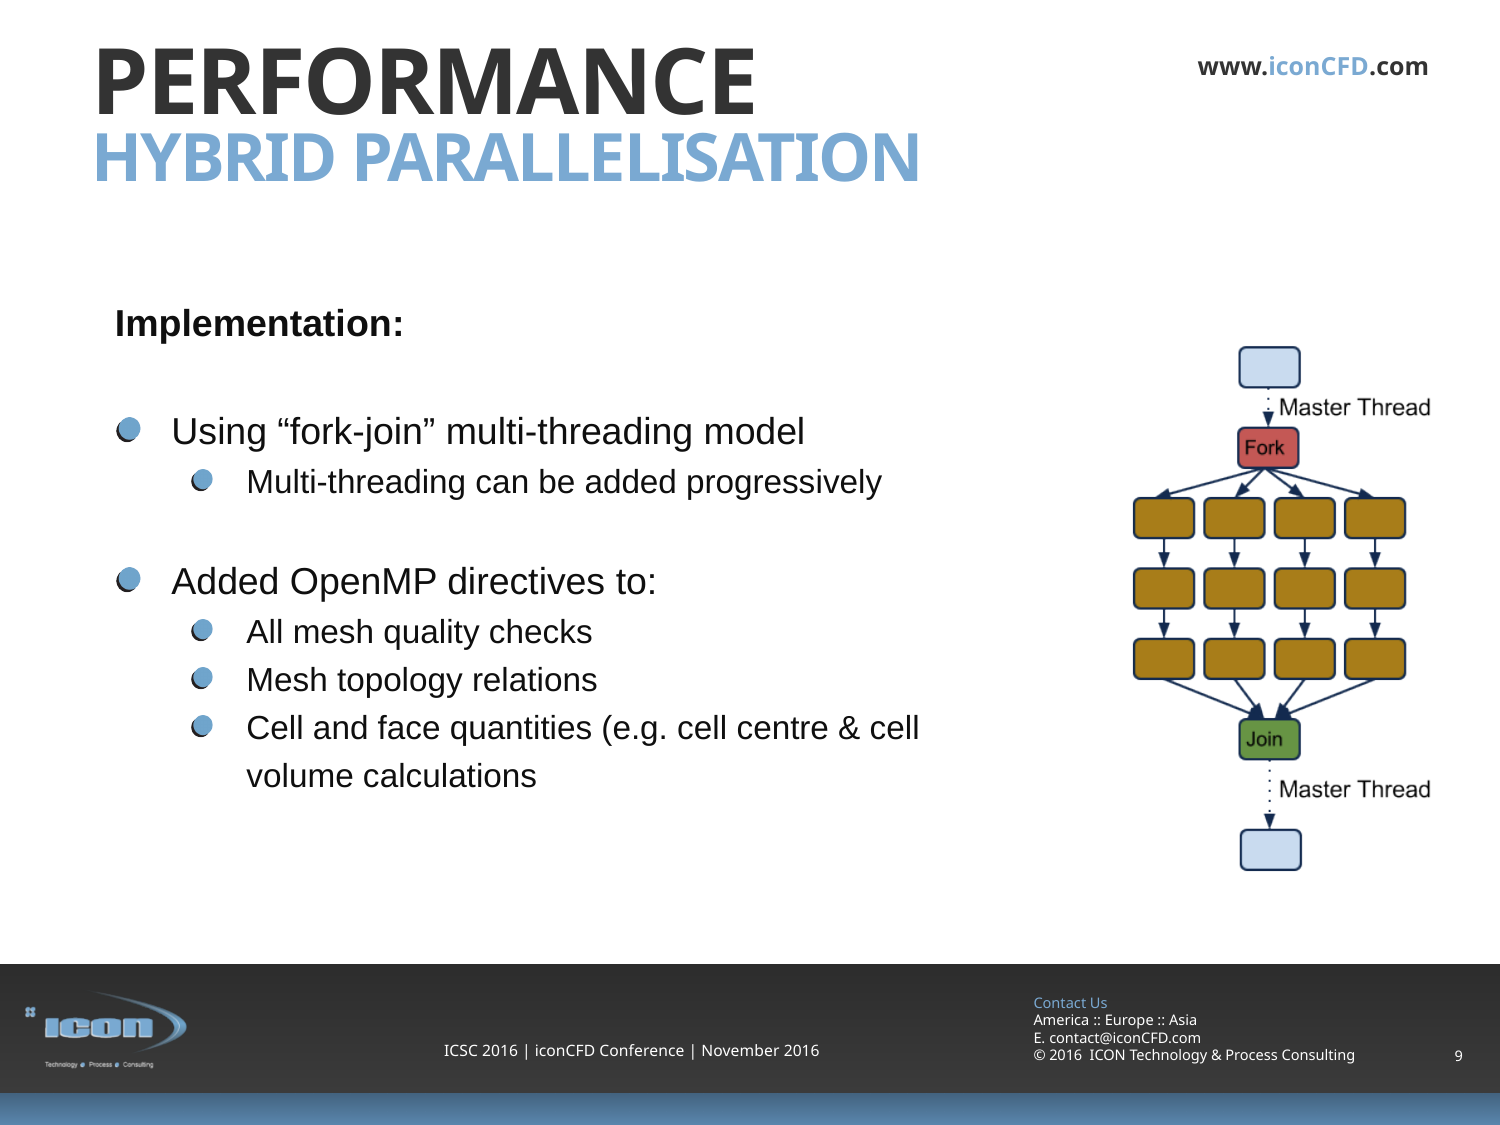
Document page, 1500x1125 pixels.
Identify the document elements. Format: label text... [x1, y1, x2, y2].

picture [0, 952, 231, 1077]
text_box Implementation: Using “fork-join” multi-threading model Multi-threading can be added progressively Added OpenMP directives to: All mesh quality checks Mesh topology relations Cell and face quantities (e.g. cell centre & cell volume calculations [100, 283, 990, 802]
picture [115, 416, 142, 443]
picture [190, 468, 214, 492]
list hybrid parallelisation [76, 101, 1424, 208]
picture [190, 618, 214, 642]
picture [115, 566, 142, 593]
picture [190, 666, 214, 690]
title performance [76, 30, 1046, 101]
footer ICSC 2016 | iconCFD Conference | November 2016 [371, 1039, 892, 1063]
picture [190, 714, 214, 738]
picture [1104, 326, 1473, 904]
